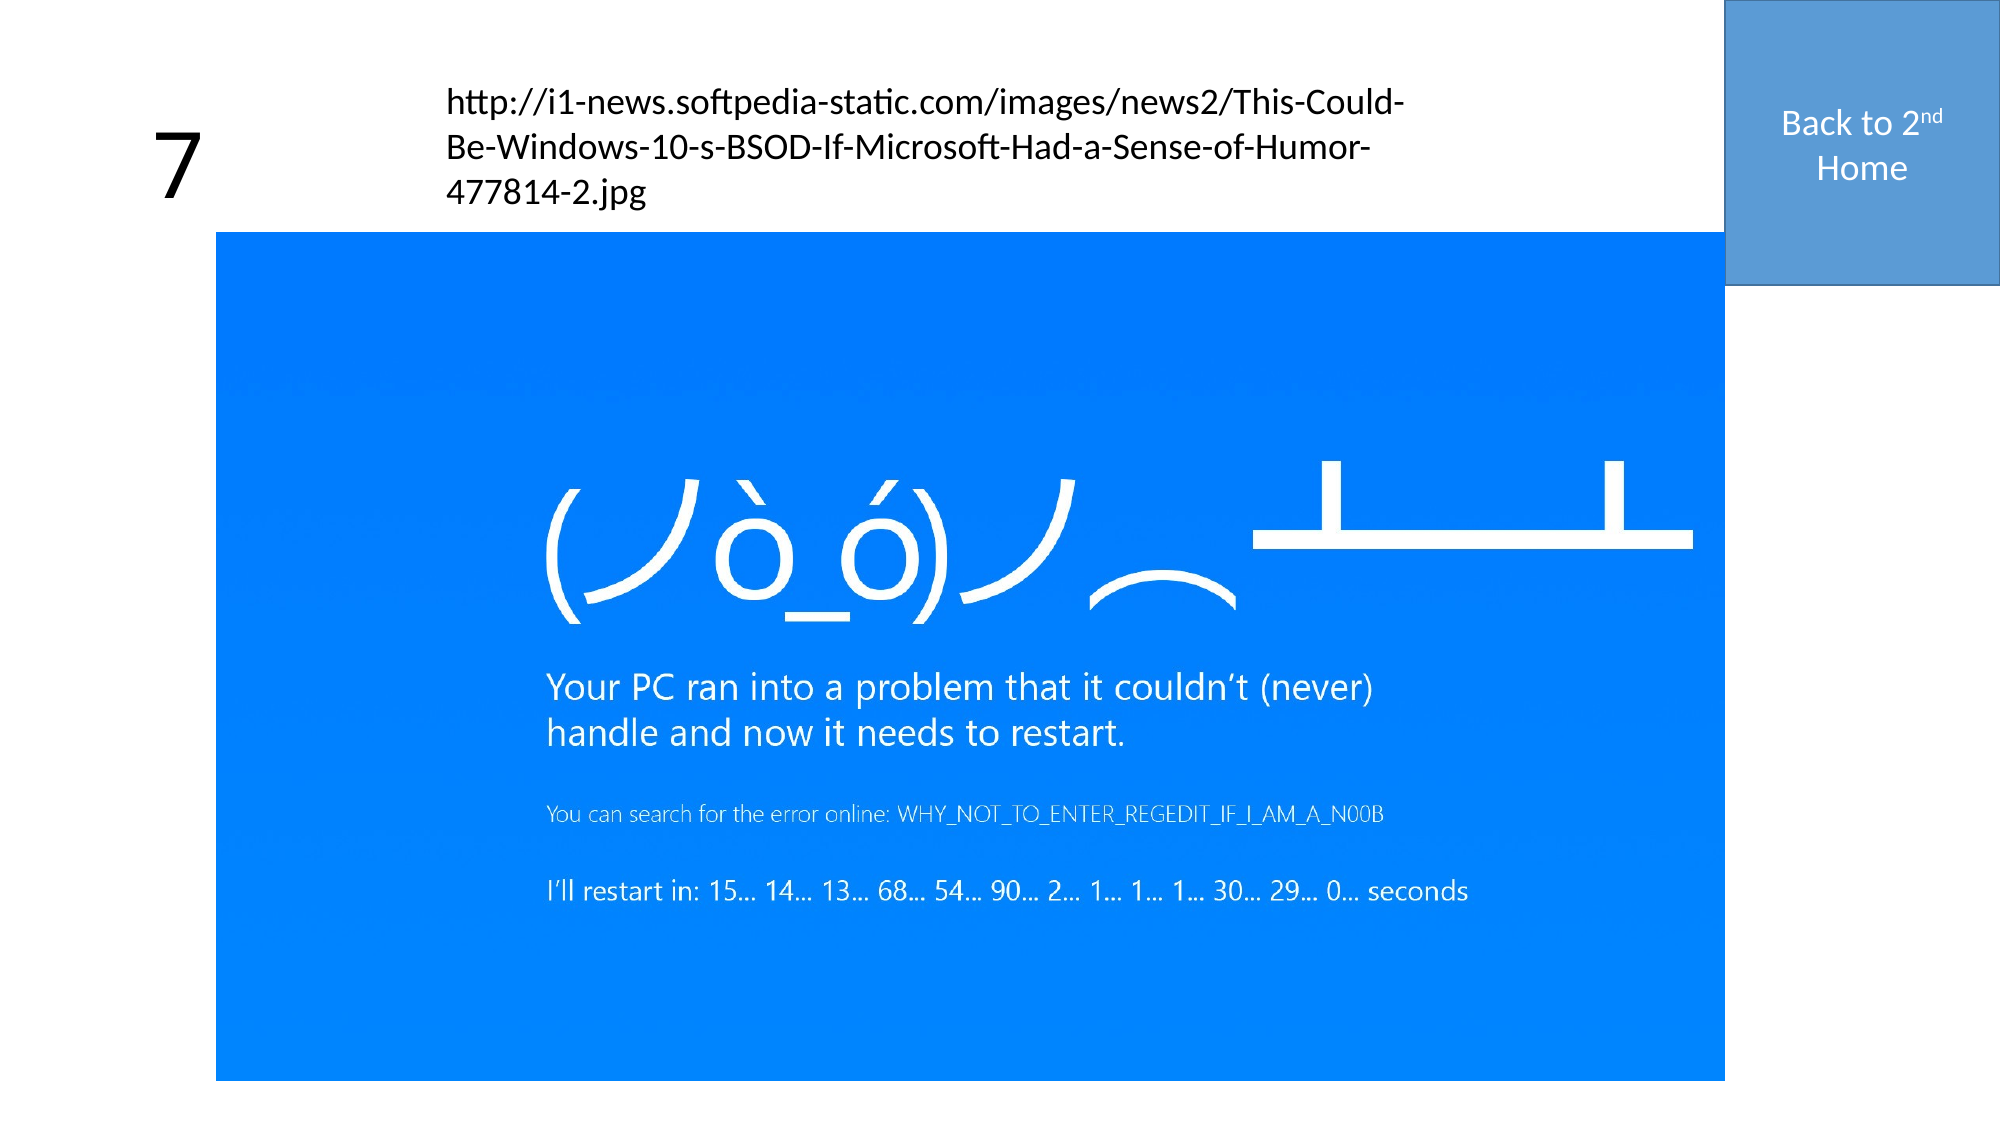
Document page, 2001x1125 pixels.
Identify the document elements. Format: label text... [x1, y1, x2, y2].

text_box Back to 2nd Home [1724, 0, 2000, 286]
title 7 [137, 59, 1724, 278]
picture [216, 232, 1725, 1081]
text_box http://i1-news.softpedia-static.com/images/news2/This-Could-Be-Windows-10-s-BSOD-If-Microsoft-Had-a-Sense-of-Humor-477814-2.jpg [431, 70, 1432, 220]
